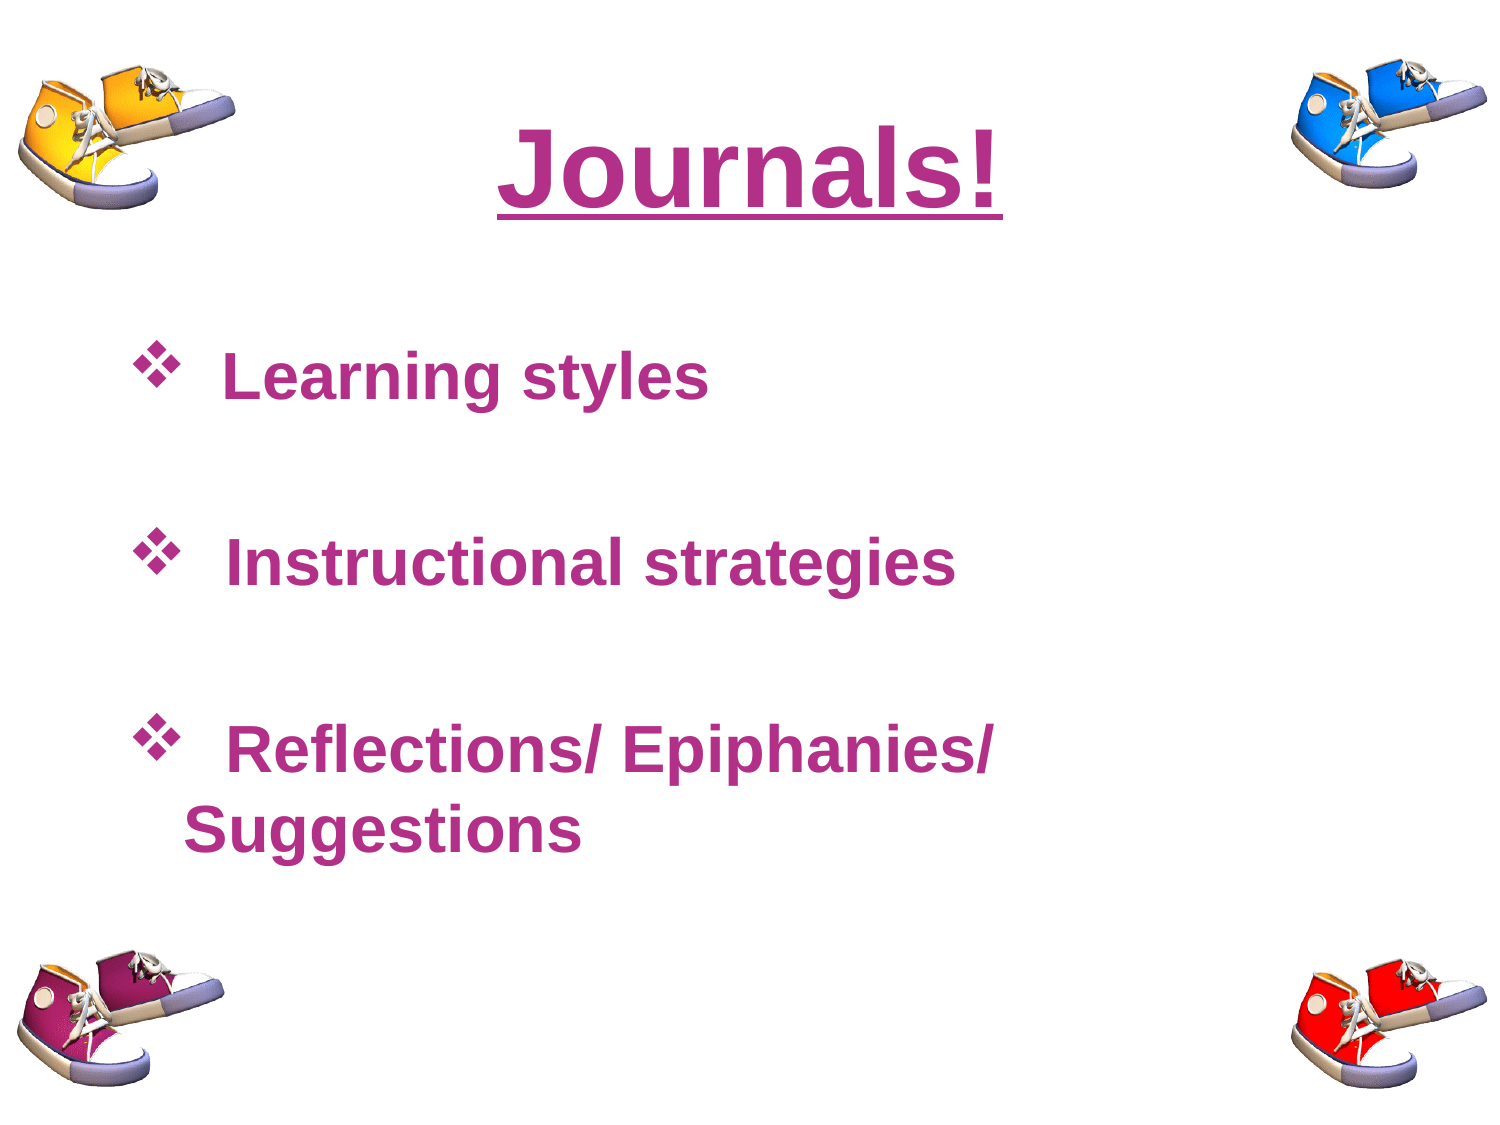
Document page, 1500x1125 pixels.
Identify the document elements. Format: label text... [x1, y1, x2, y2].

picture [1275, 0, 1500, 225]
picture [1275, 899, 1500, 1125]
list Learning styles Instructional strategies Reflections/ Epiphanies/ Suggestions [112, 324, 1463, 1001]
picture [0, 0, 250, 250]
picture [0, 887, 238, 1125]
title Journals! [112, 37, 1388, 288]
